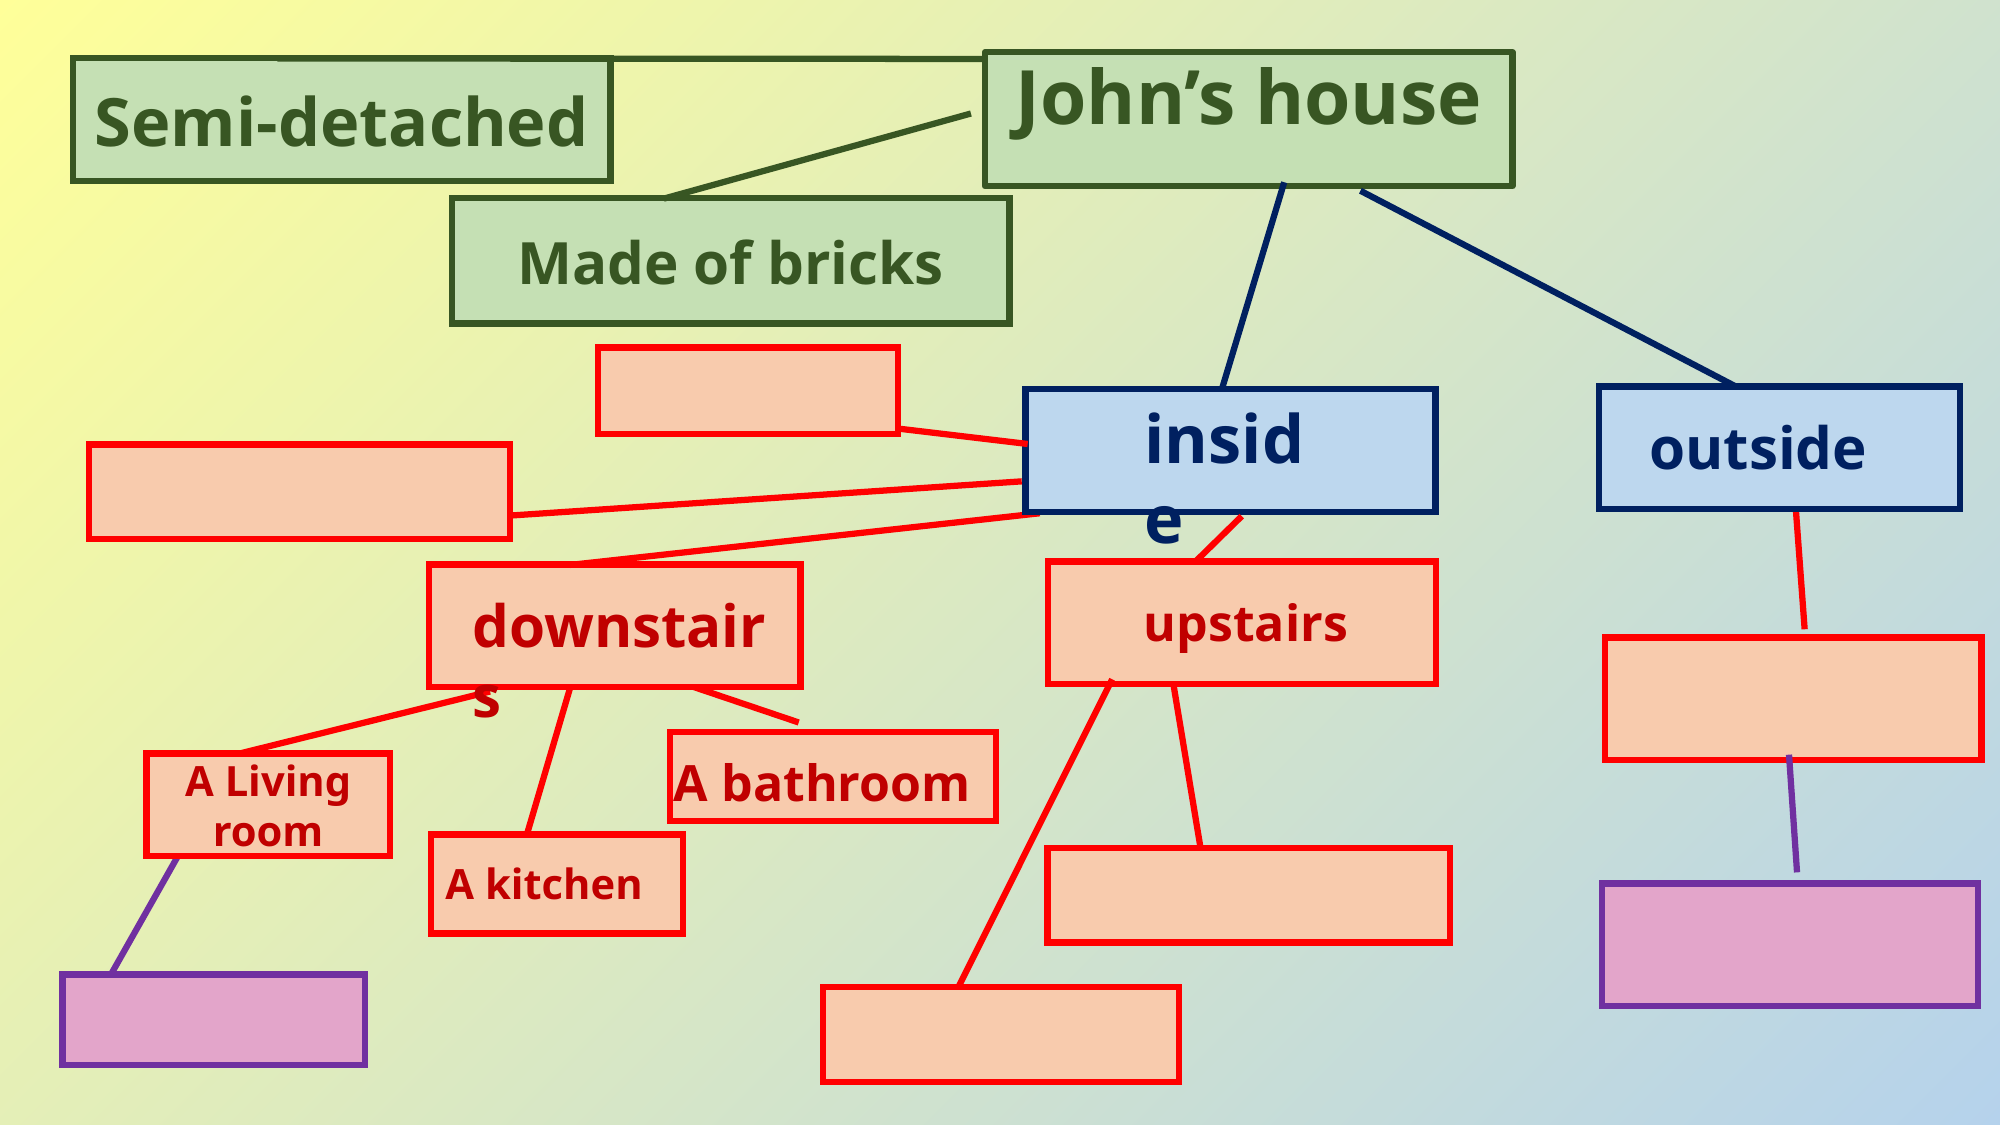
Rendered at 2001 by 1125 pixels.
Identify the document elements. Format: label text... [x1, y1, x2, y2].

text_box [1024, 181, 1437, 513]
text_box [430, 737, 684, 935]
text_box A Living room [145, 698, 457, 857]
text_box inside [1129, 389, 1352, 564]
text_box A bathroom [659, 744, 1015, 819]
subtitle John’s house [984, 52, 1513, 187]
text_box [88, 443, 1022, 540]
text_box [822, 678, 1180, 1083]
text_box [1047, 681, 1451, 944]
text_box Semi-detached [72, 57, 987, 182]
text_box [61, 857, 366, 1066]
text_box A kitchen [429, 850, 660, 915]
text_box Made of bricks [451, 112, 1010, 324]
text_box [1047, 561, 1437, 685]
text_box [1601, 883, 1979, 1007]
text_box downstairs [457, 582, 795, 737]
text_box outside [1634, 404, 1911, 489]
text_box [1787, 754, 1799, 873]
text_box [1794, 510, 1806, 630]
text_box [1359, 189, 1961, 510]
text_box upstairs [1129, 584, 1436, 660]
text_box [669, 731, 997, 744]
text_box [1604, 636, 1982, 761]
text_box [428, 513, 1040, 688]
text_box [597, 347, 1028, 446]
